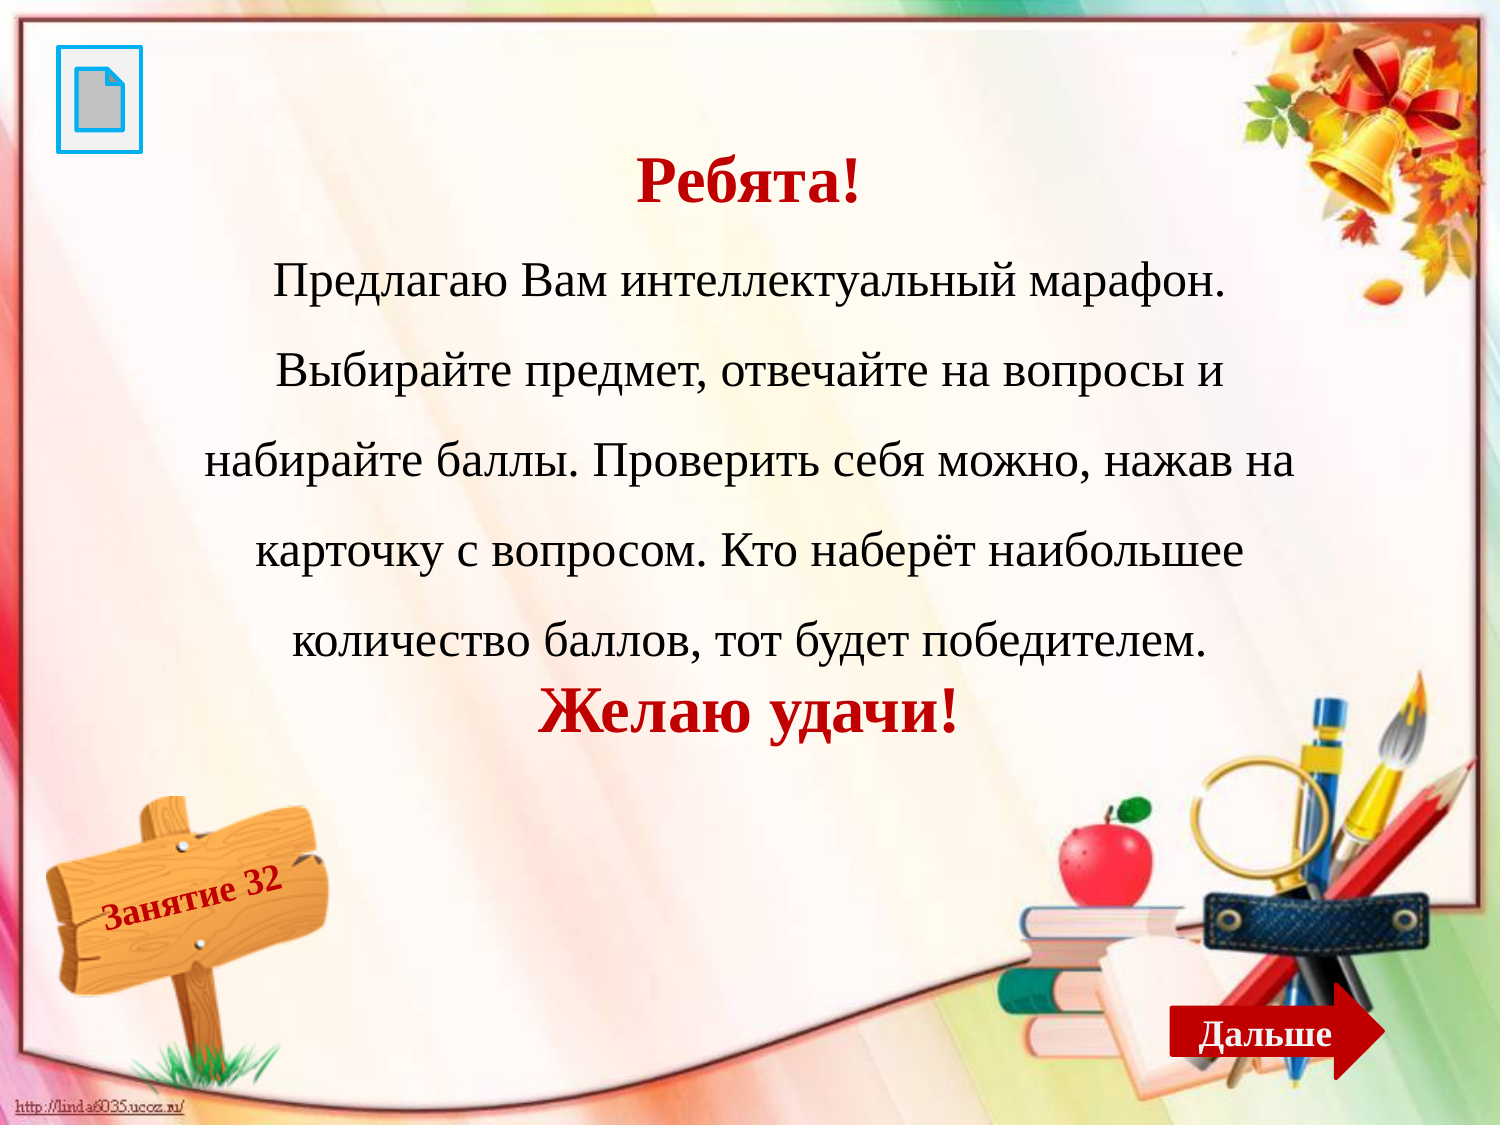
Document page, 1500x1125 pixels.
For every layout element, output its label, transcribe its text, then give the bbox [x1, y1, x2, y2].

text_box Ребята! Предлагаю Вам интеллектуальный марафон. Выбирайте предмет, отвечайте на вопросы и набирайте баллы. Проверить себя можно, нажав на карточку с вопросом. Кто наберёт наибольшее количество баллов, тот будет победителем. Желаю удачи! [163, 128, 1336, 754]
text_box [56, 45, 143, 154]
picture [0, 0, 1500, 1125]
text_box Дальше [1169, 982, 1385, 1081]
